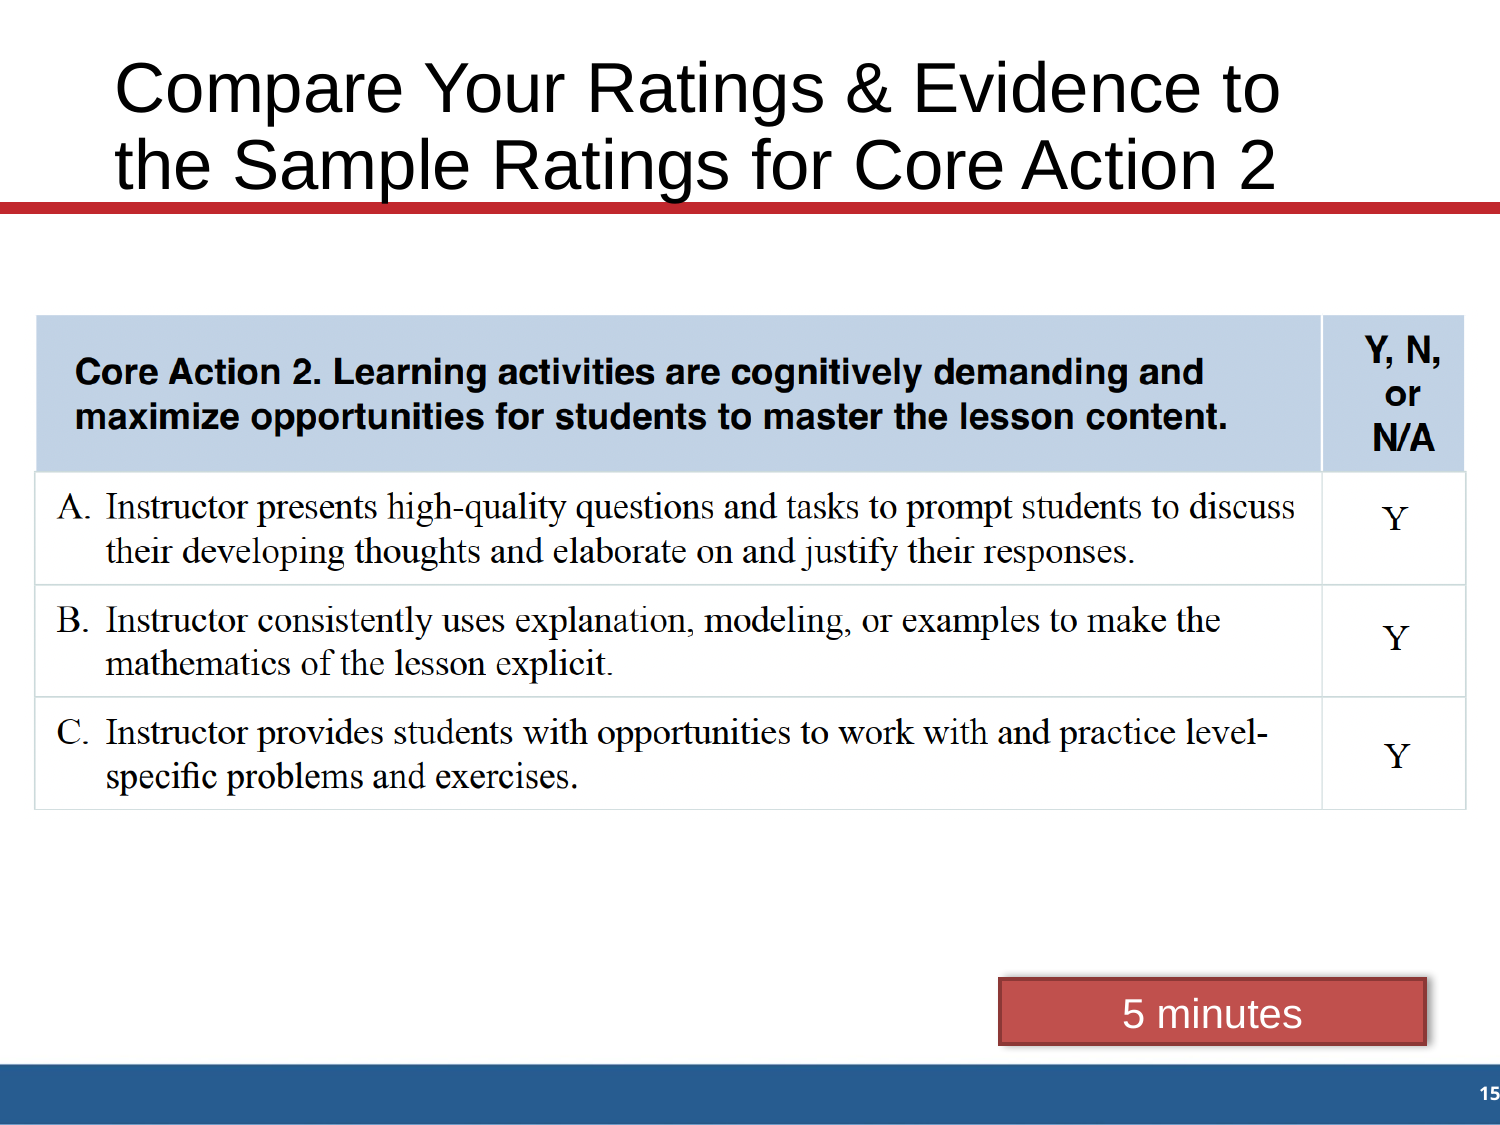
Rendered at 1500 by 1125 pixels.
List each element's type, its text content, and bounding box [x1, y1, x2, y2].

text_box 5 minutes [999, 979, 1425, 1045]
title Compare Your Ratings & Evidence to the Sample Ratings for Core Action 2 [99, 17, 1403, 212]
picture [0, 0, 1500, 202]
picture [0, 214, 1500, 1125]
